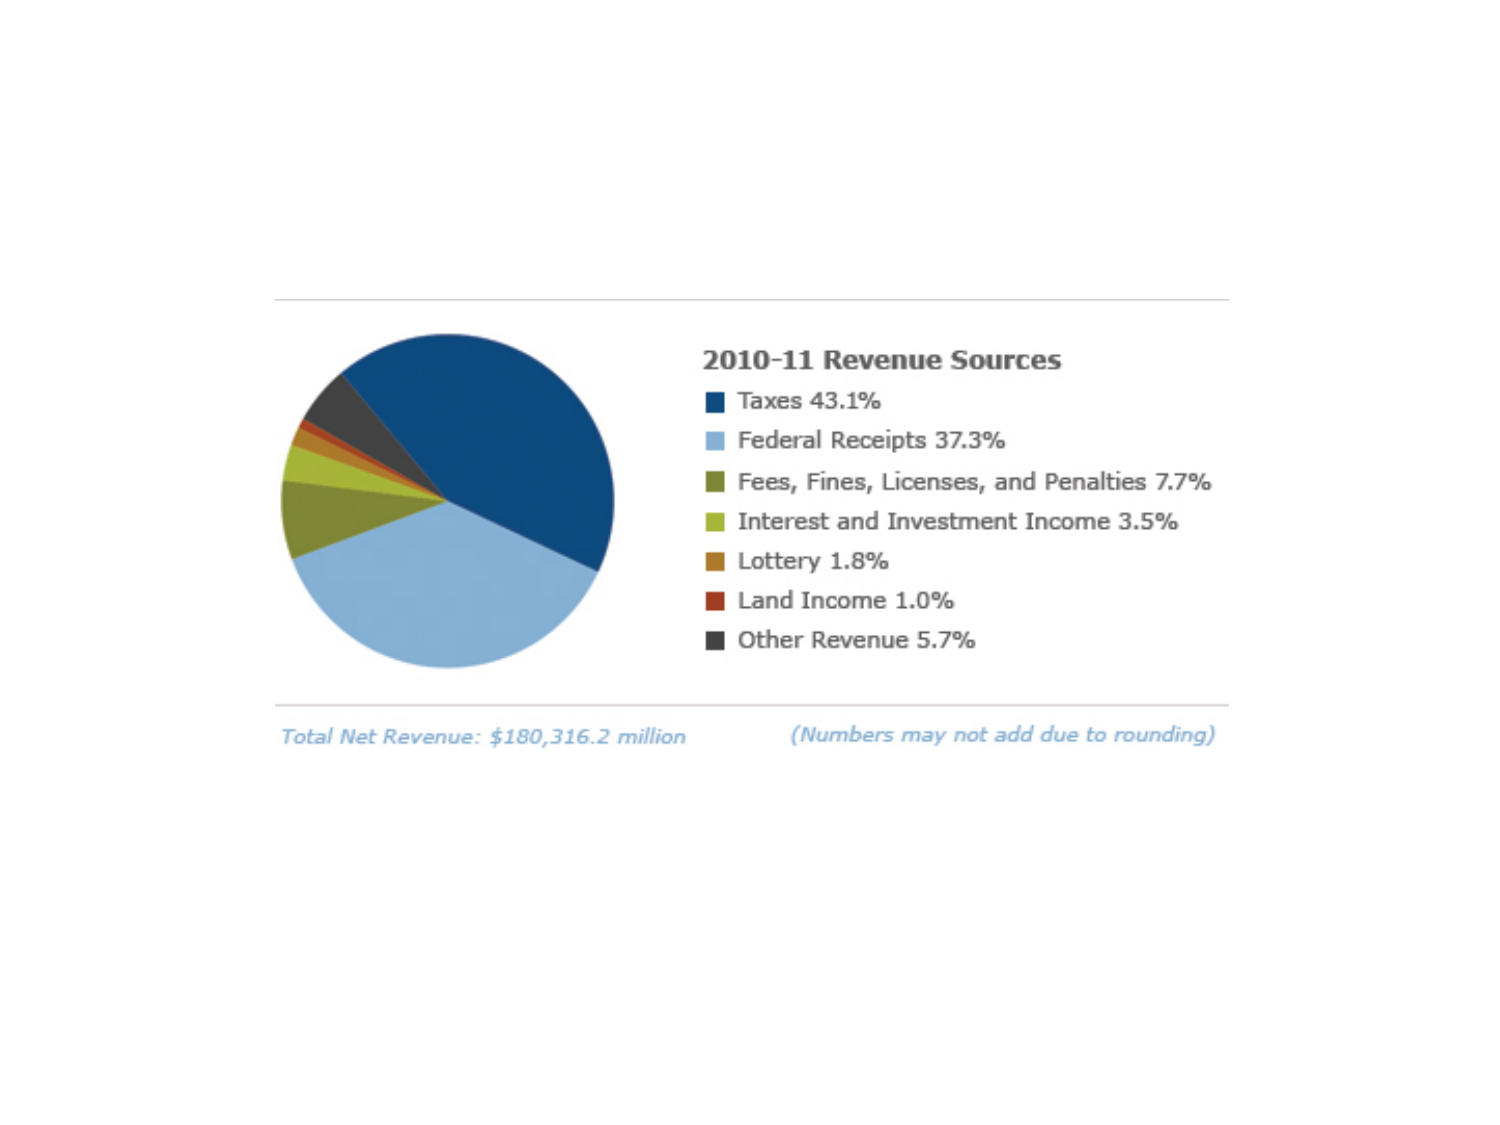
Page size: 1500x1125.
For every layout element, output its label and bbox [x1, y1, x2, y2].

picture [274, 299, 1230, 763]
